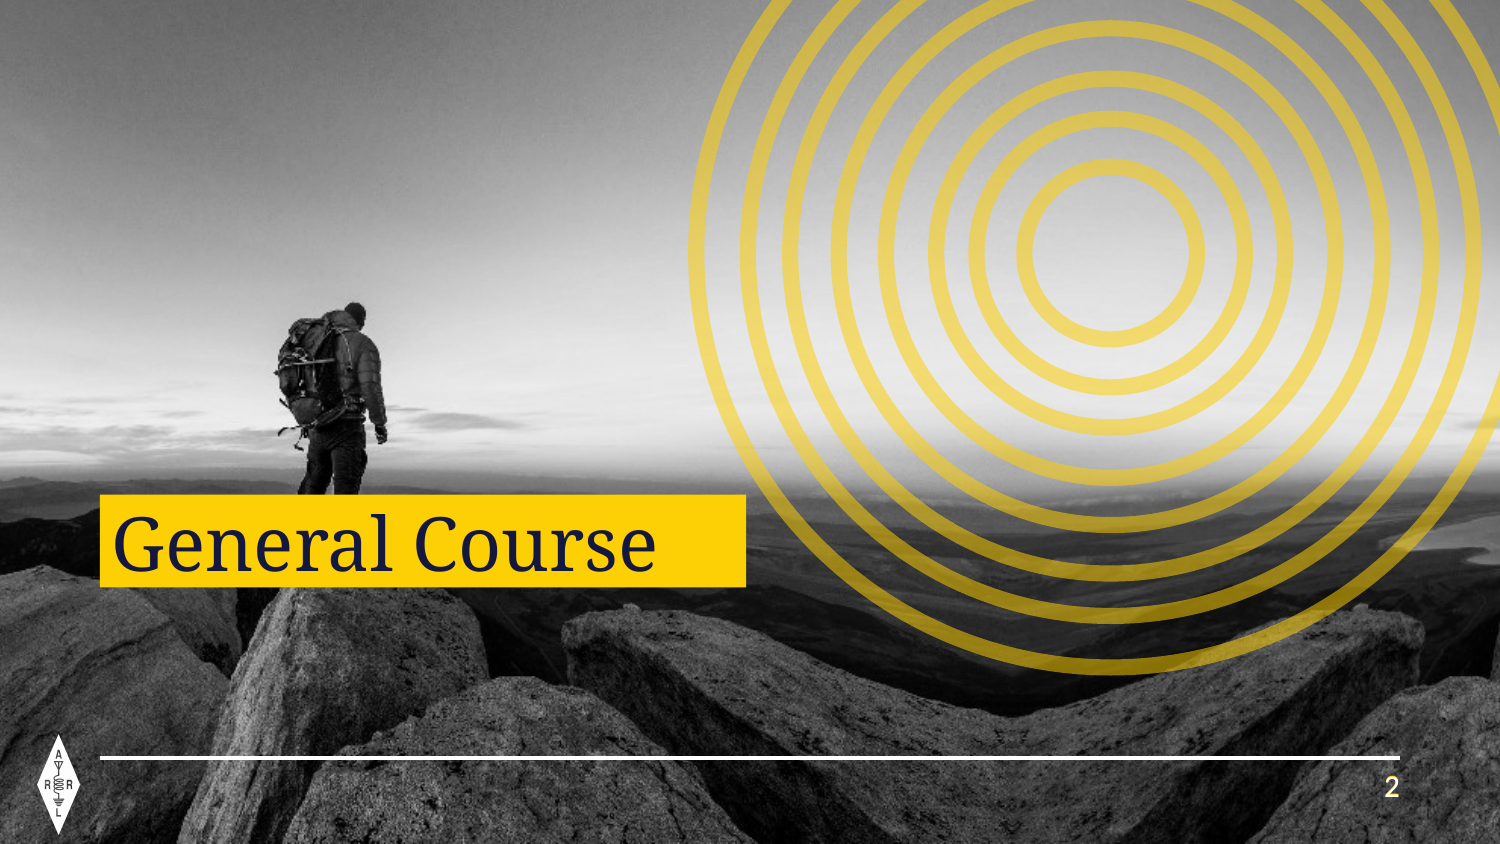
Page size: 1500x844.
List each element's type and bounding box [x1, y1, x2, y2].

picture [0, 0, 1500, 844]
text_box [696, 0, 1500, 668]
text_box [37, 734, 1400, 835]
